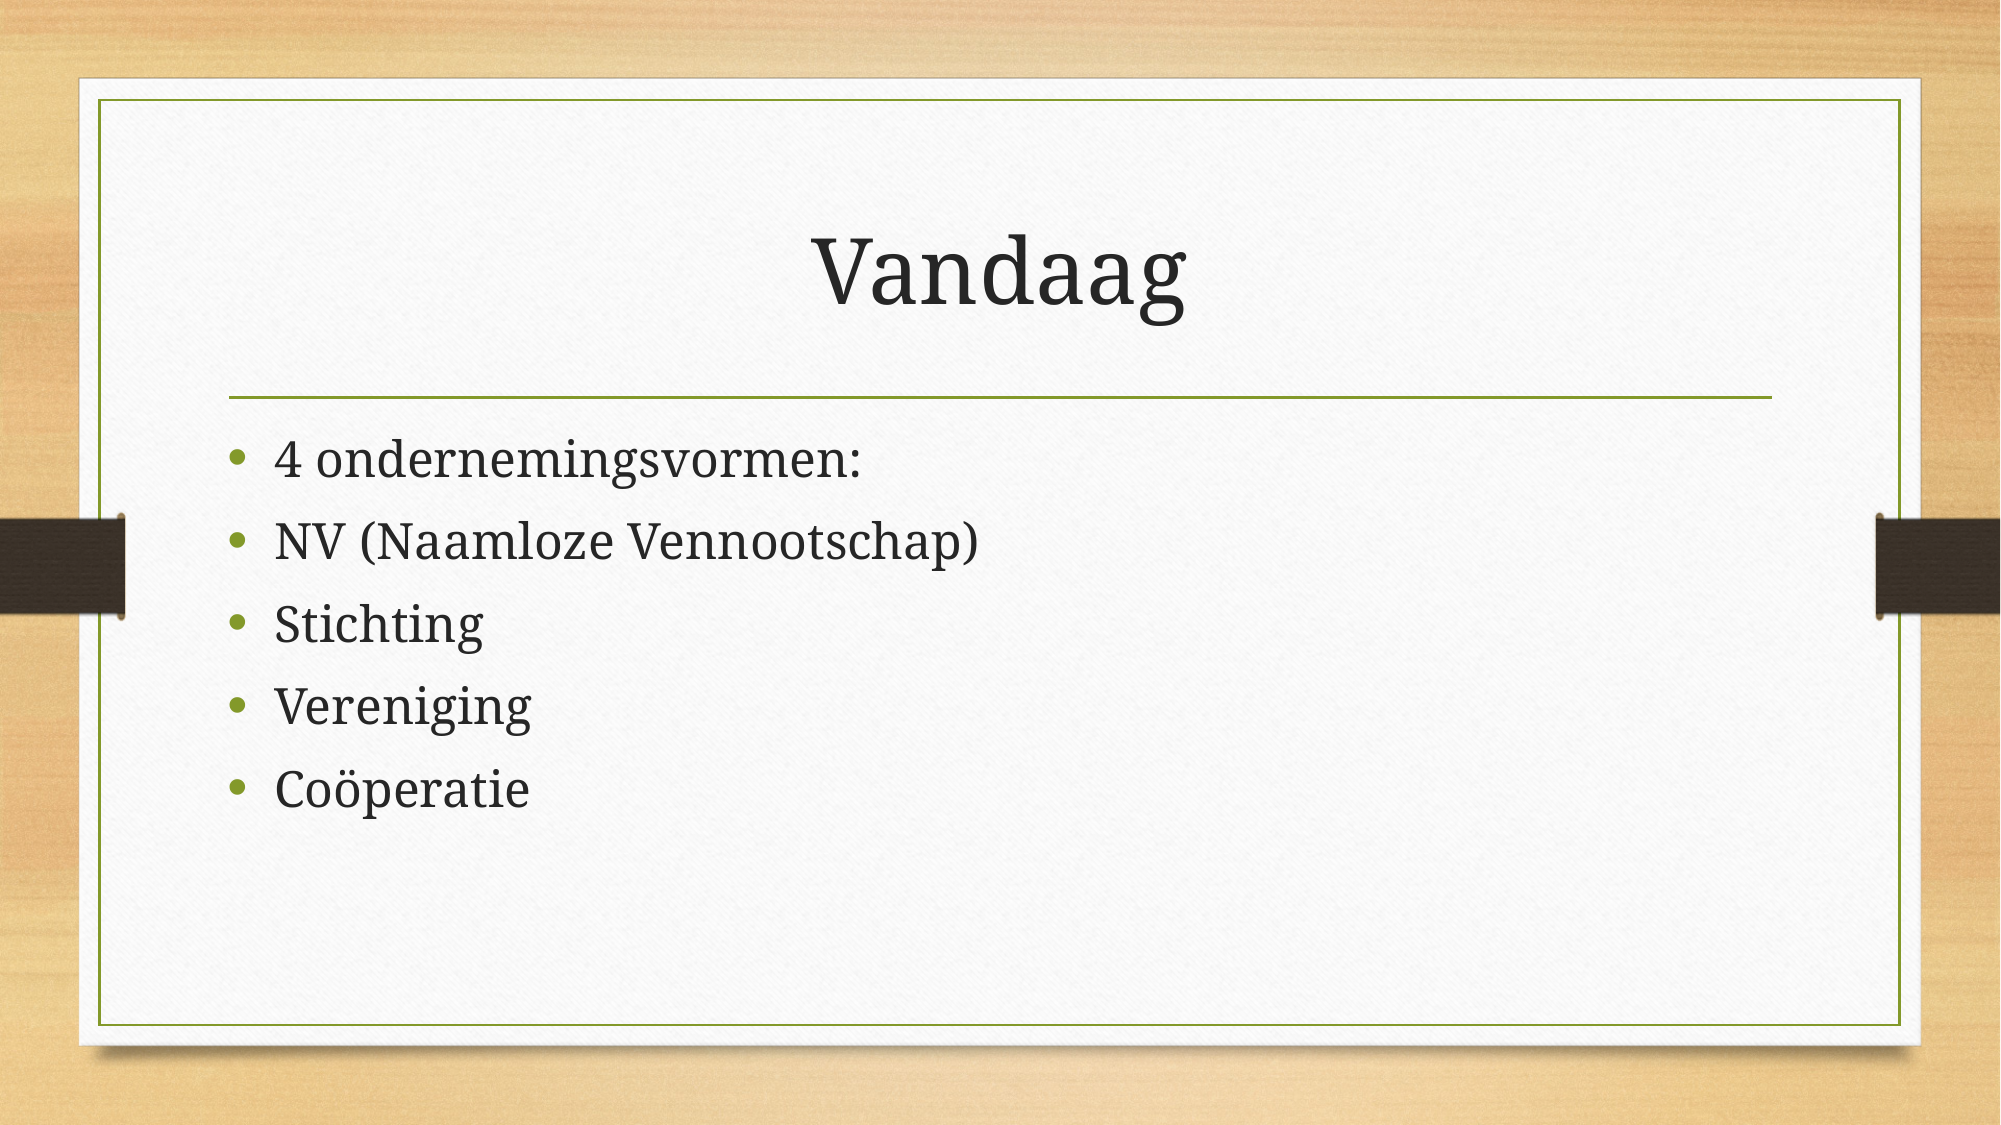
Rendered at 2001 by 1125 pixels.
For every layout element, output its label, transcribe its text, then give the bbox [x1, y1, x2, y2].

list 4 ondernemingsvormen: NV (Naamloze Vennootschap) Stichting Vereniging Coöperatie [212, 419, 1788, 964]
picture [0, 0, 2001, 1125]
title Vandaag [212, 161, 1788, 375]
